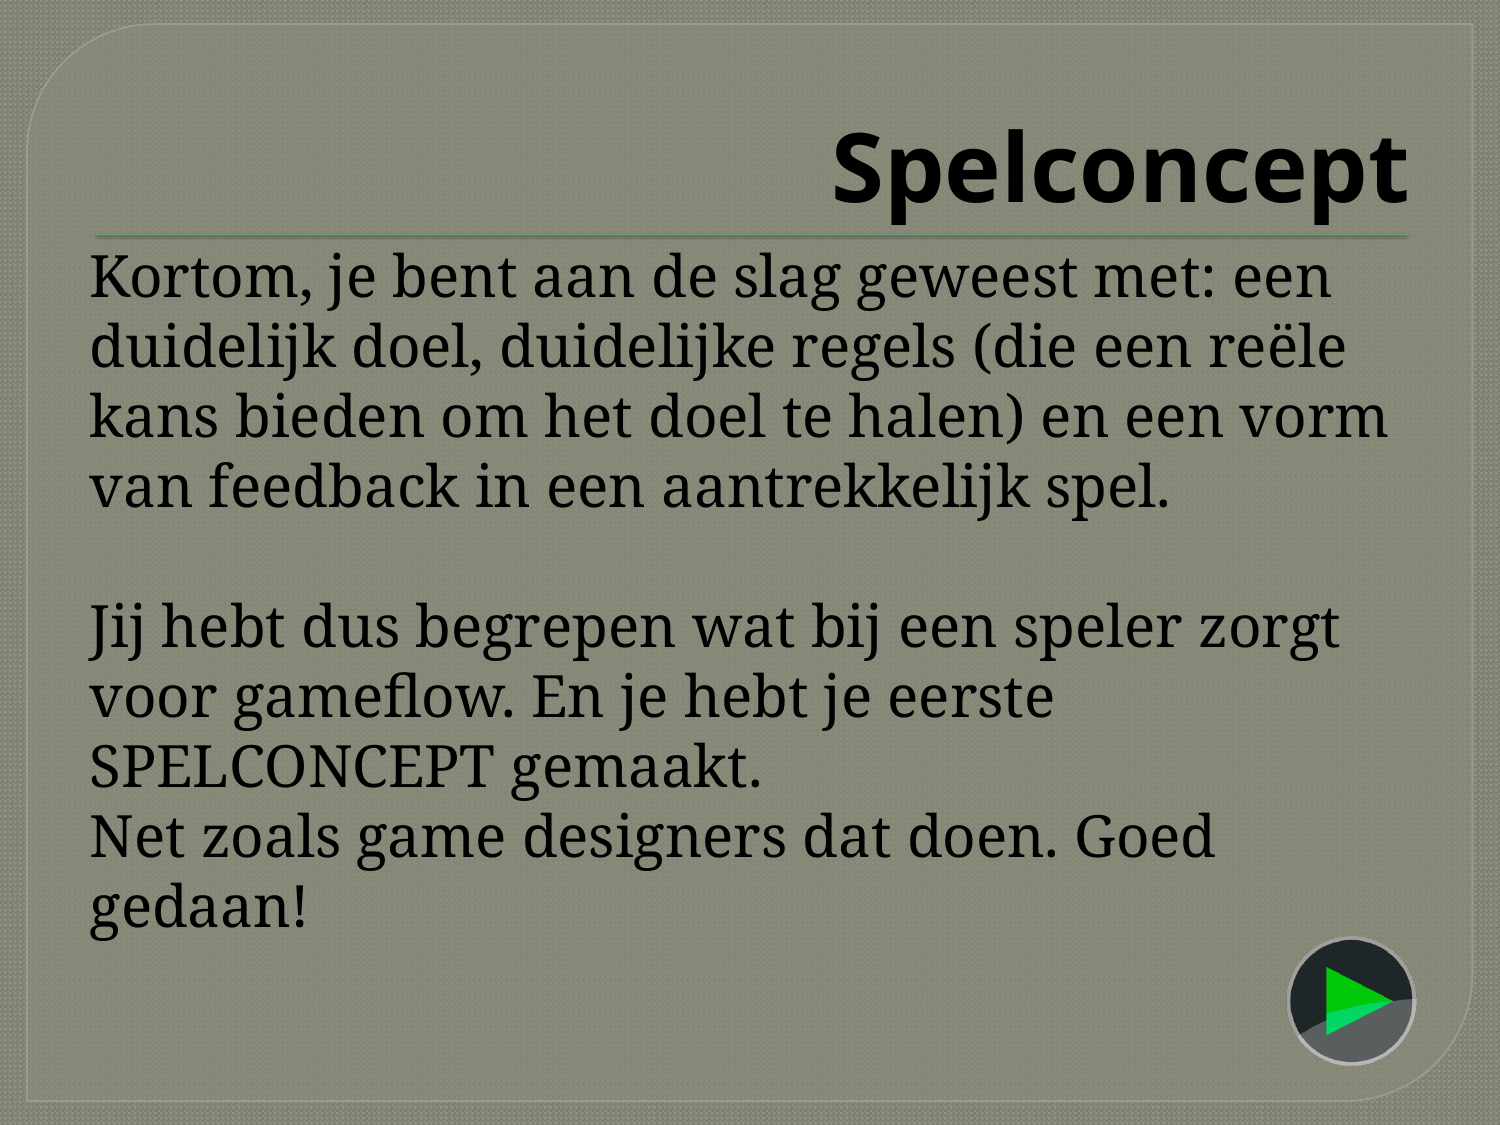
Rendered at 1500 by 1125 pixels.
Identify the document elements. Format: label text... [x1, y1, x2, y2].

title Spelconcept [75, 41, 1425, 230]
list Kortom, je bent aan de slag geweest met: een duidelijk doel, duidelijke regels (die een reële kans bieden om het doel te halen) en een vorm van feedback in een aantrekkelijk spel. Jij hebt dus begrepen wat bij een speler zorgt voor gameflow. En je hebt je eerste SPELCONCEPT gemaakt. Net zoals game designers dat doen. Goed gedaan! [75, 231, 1436, 1106]
picture [1269, 917, 1434, 1083]
